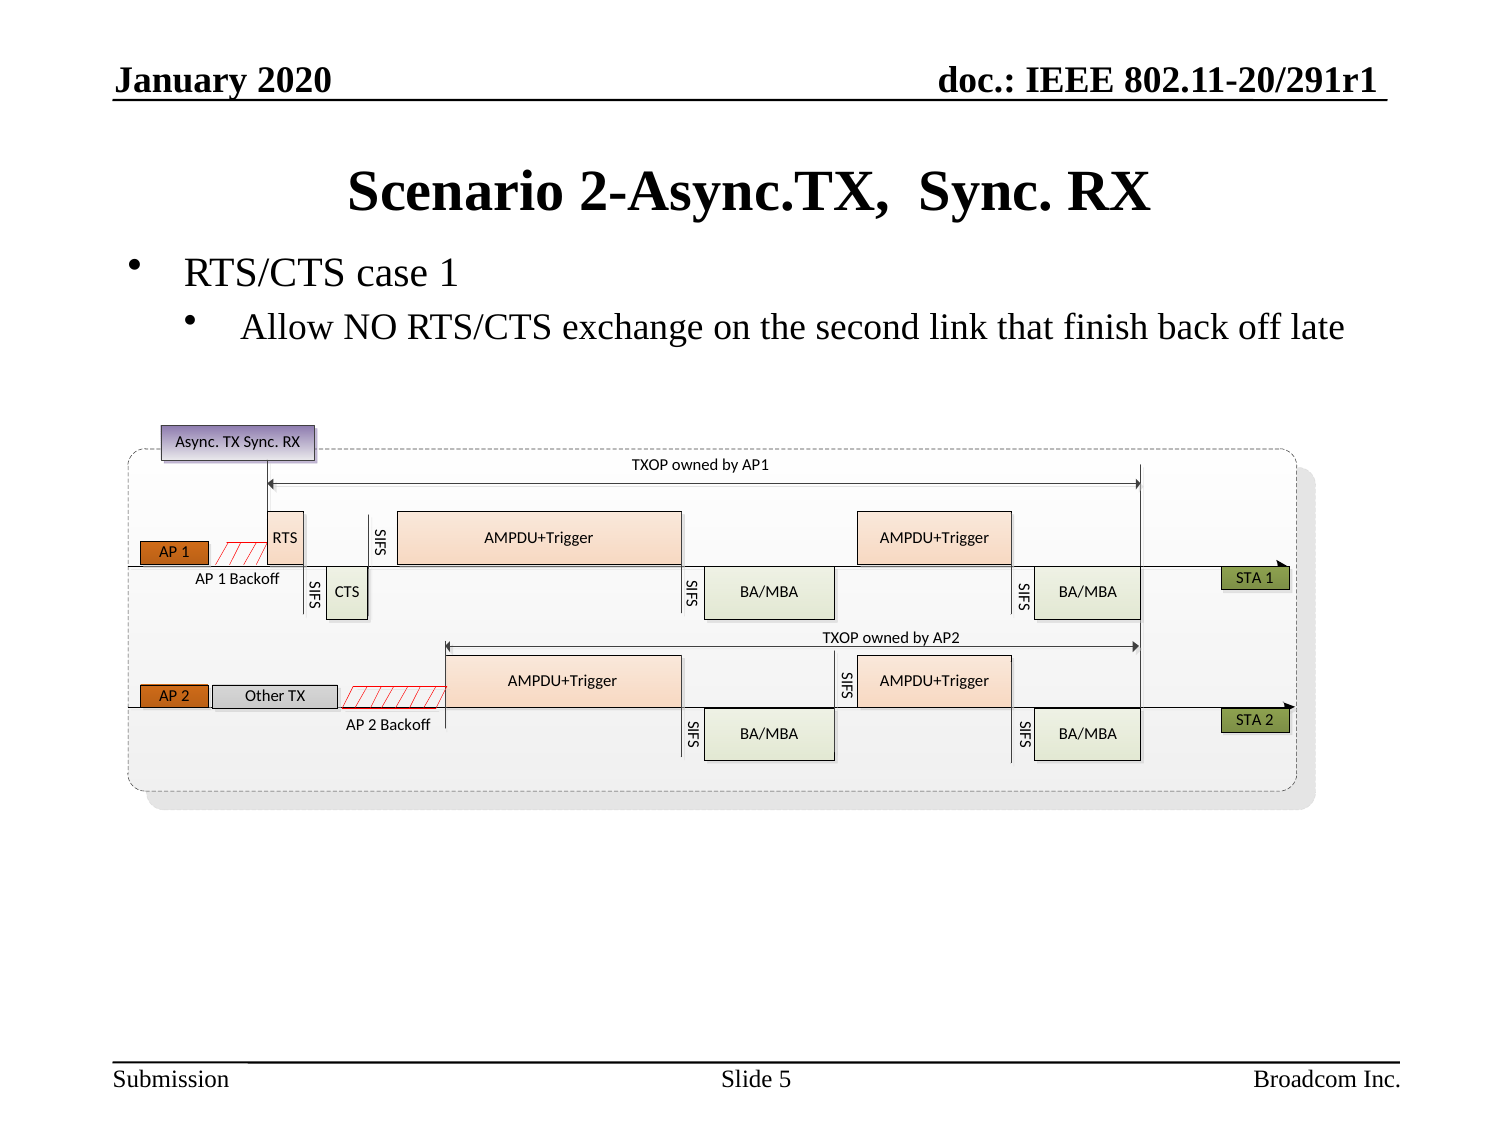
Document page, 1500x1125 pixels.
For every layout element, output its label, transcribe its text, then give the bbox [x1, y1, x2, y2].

footer Broadcom Inc. [1250, 1061, 1402, 1093]
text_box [124, 422, 1319, 813]
title Scenario 2-Async.TX, Sync. RX [112, 99, 1388, 275]
list RTS/CTS case 1 Allow NO RTS/CTS exchange on the second link that finish back off late [112, 275, 1388, 1038]
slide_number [114, 54, 335, 101]
slide_number Slide 5 [712, 1061, 800, 1093]
